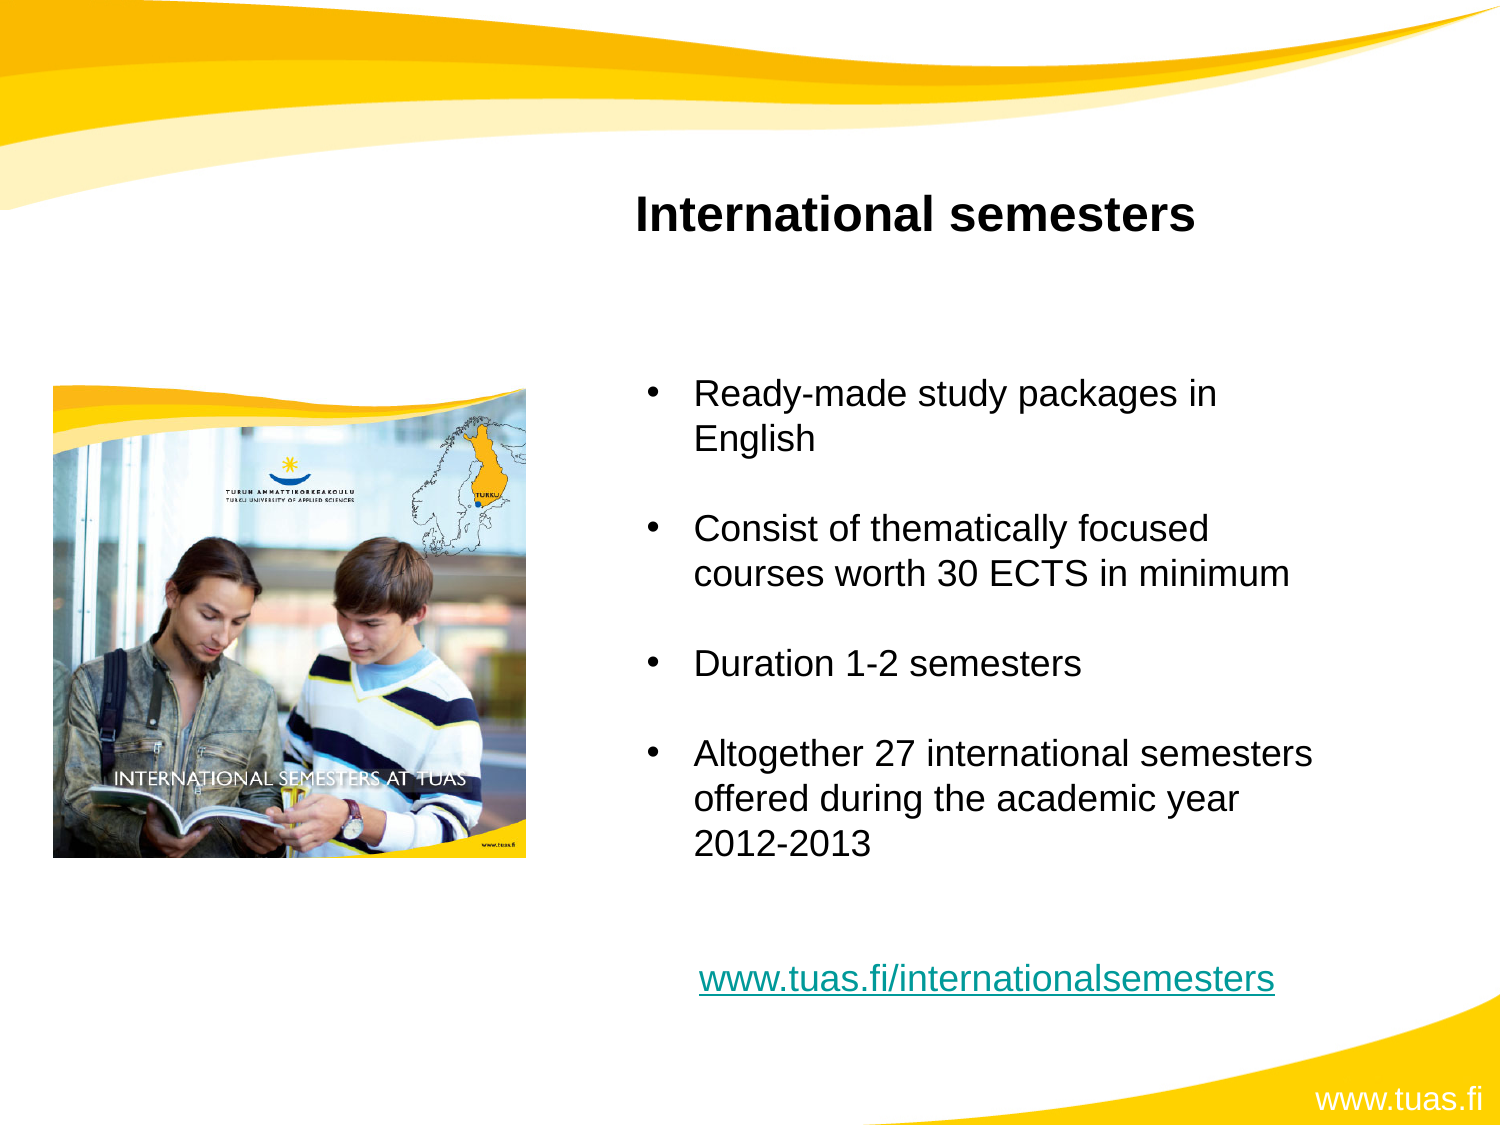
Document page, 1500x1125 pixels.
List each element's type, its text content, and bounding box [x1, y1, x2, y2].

text_box Ready-made study packages in English Consist of thematically focused courses worth 30 ECTS in minimum Duration 1-2 semesters Altogether 27 international semesters offered during the academic year 2012-2013 www.tuas.fi/internationalsemesters [631, 361, 1353, 1097]
picture [759, 947, 1500, 1125]
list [52, 385, 526, 859]
picture [0, 0, 1500, 210]
picture [1330, 1097, 1335, 1107]
picture [1343, 1097, 1348, 1107]
picture [1319, 1097, 1324, 1107]
title International semesters [619, 147, 1448, 276]
